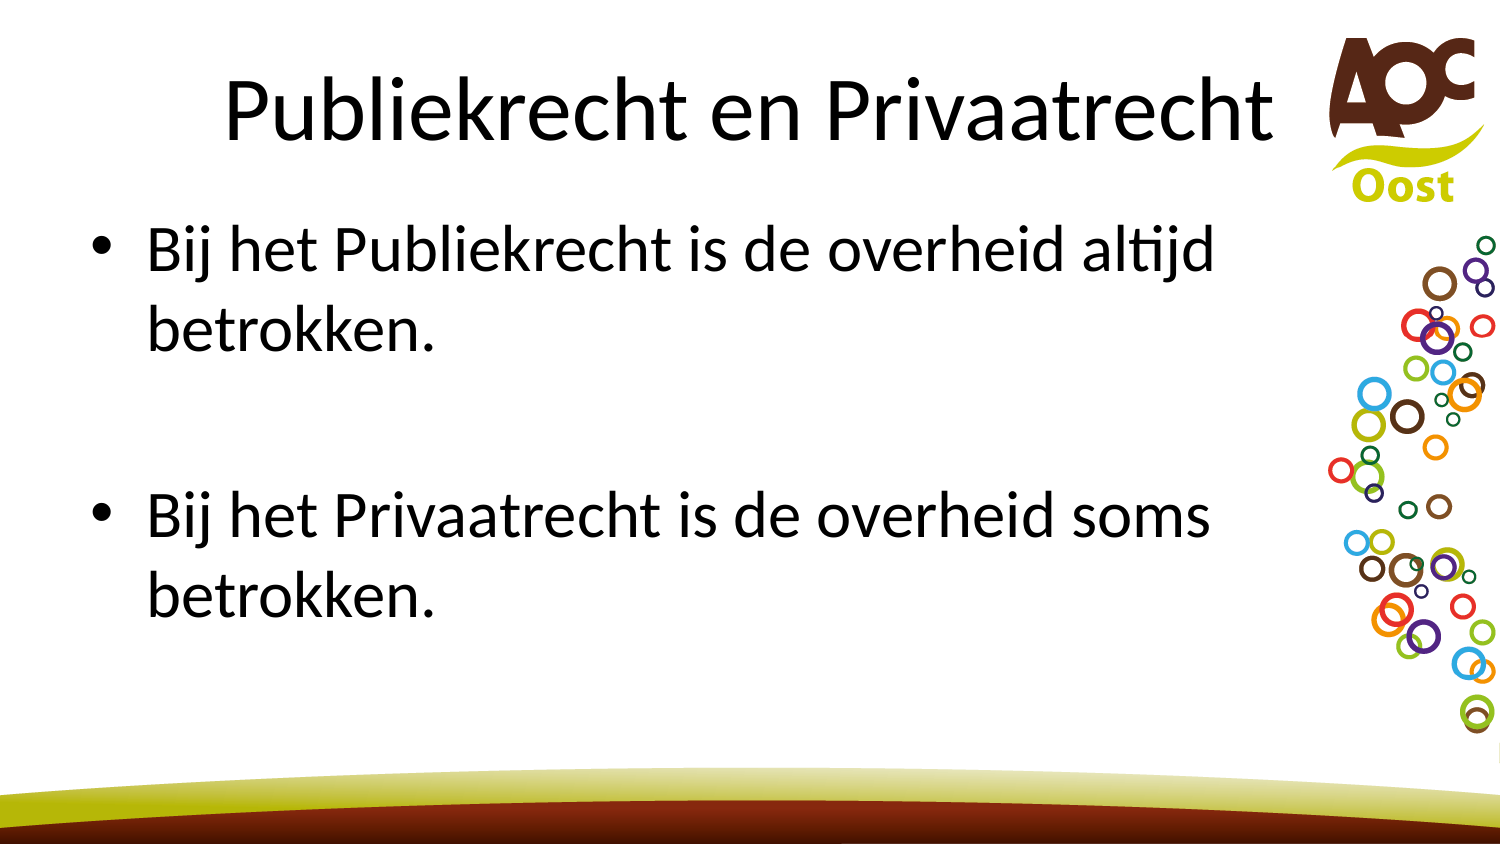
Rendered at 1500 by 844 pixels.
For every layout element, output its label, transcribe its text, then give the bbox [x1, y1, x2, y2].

list Bij het Publiekrecht is de overheid altijd betrokken. Bij het Privaatrecht is de overheid soms betrokken. [75, 196, 1425, 754]
title Publiekrecht en Privaatrecht [75, 33, 1425, 175]
picture [0, 0, 1500, 844]
